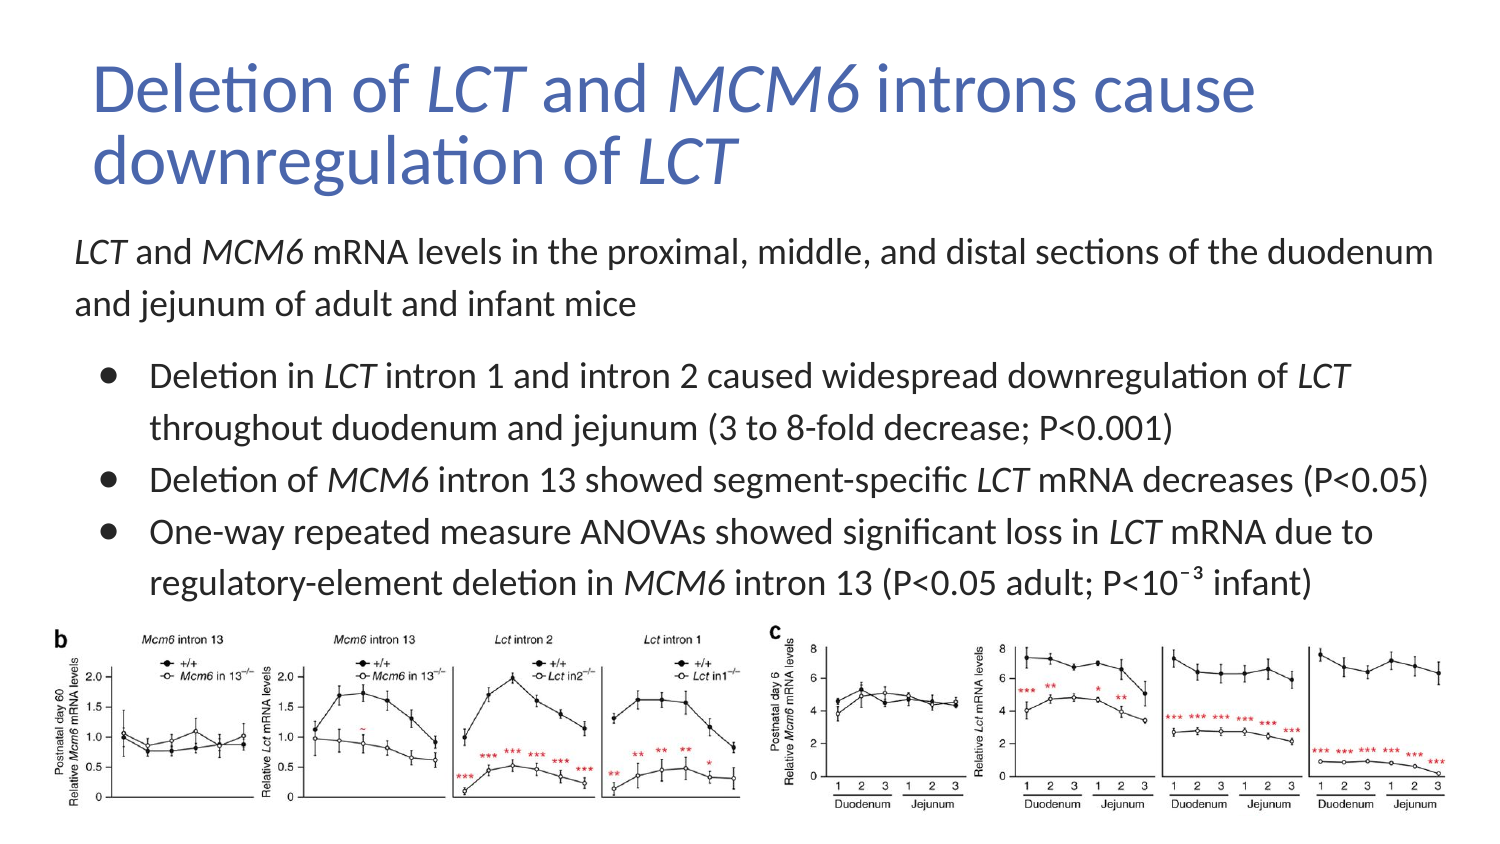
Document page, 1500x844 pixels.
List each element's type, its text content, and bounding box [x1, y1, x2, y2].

title Deletion of LCT and MCM6 introns cause downregulation of LCT [80, 61, 1407, 192]
list LCT and MCM6 mRNA levels in the proximal, middle, and distal sections of the duodenum and jejunum of adult and infant mice Deletion in LCT intron 1 and intron 2 caused widespread downregulation of LCT throughout duodenum and jejunum (3 to 8-fold decrease; P<0.001) Deletion of MCM6 intron 13 showed segment-specific LCT mRNA decreases (P<0.05) One-way repeated measure ANOVAs showed significant loss in LCT mRNA due to regulatory-element deletion in MCM6 intron 13 (P<0.05 adult; P<10⁻³ infant) [63, 214, 1456, 622]
picture [37, 619, 1471, 816]
